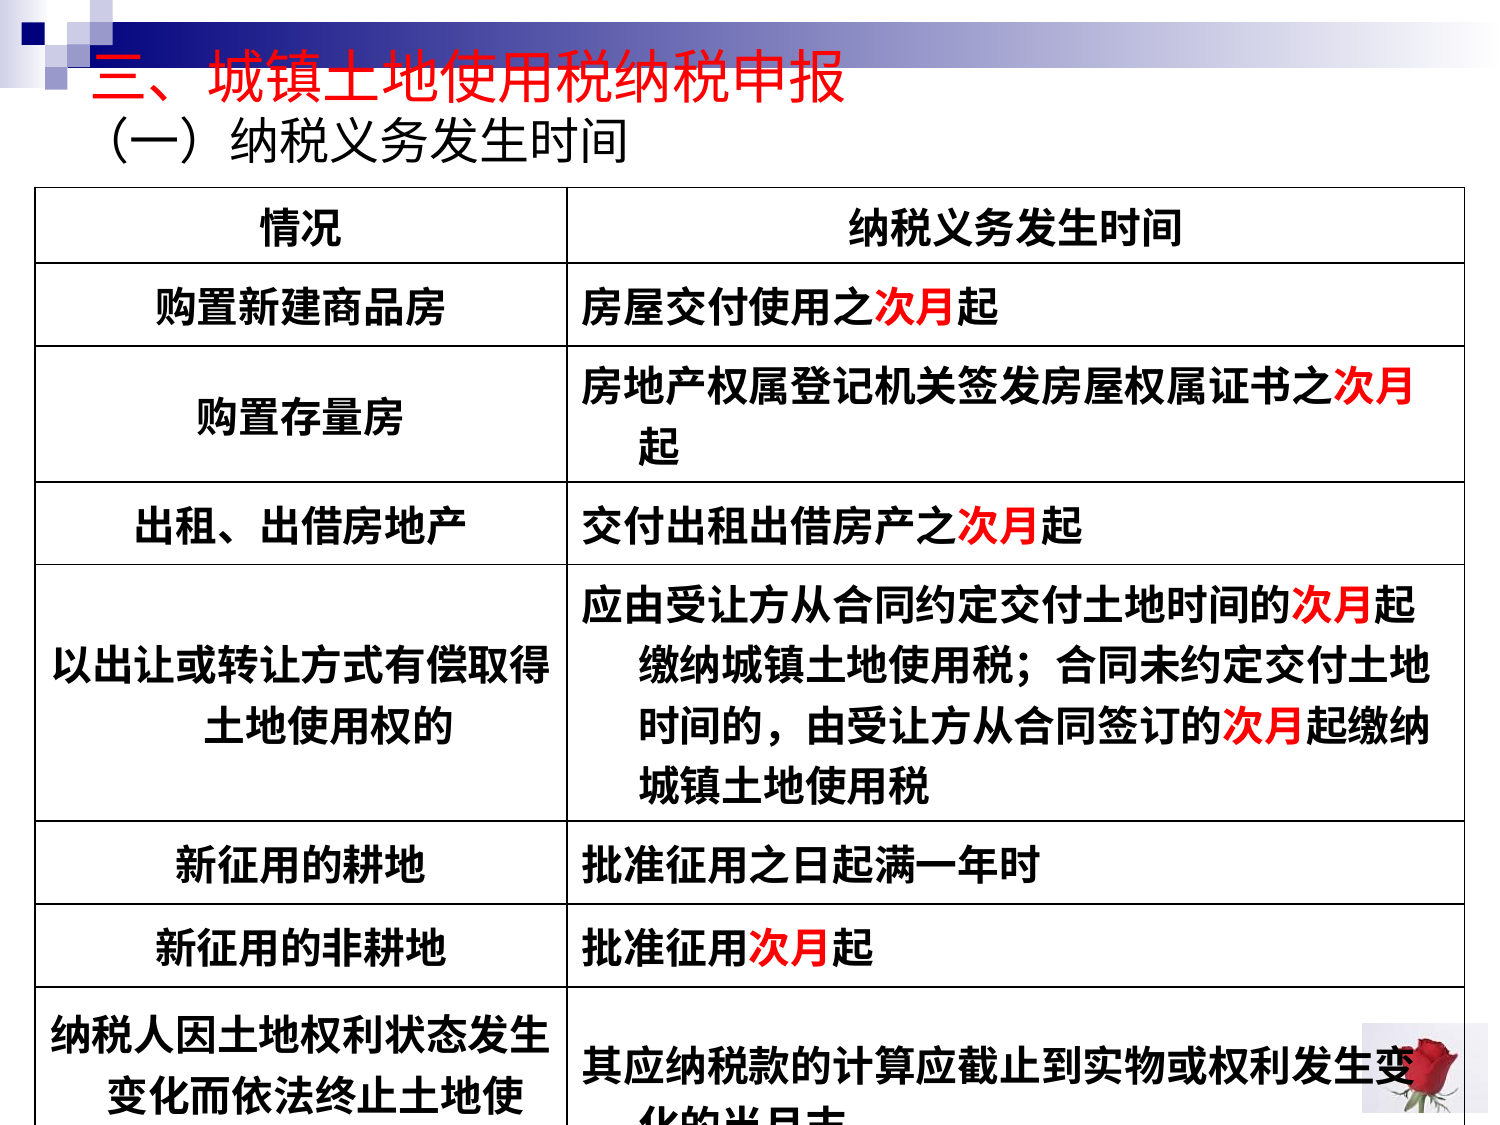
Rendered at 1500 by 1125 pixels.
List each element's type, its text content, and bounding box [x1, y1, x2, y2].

picture [1362, 1023, 1488, 1113]
table_cell 购置新建商品房 [36, 264, 566, 345]
table_cell 出租、出借房地产 [36, 483, 566, 564]
table_cell 购置存量房 [36, 347, 566, 481]
table_cell 房地产权属登记机关签发房屋权属证书之次月起 [568, 347, 1464, 481]
table_cell 批准征用之日起满一年时 [568, 822, 1464, 903]
table_header 情况 [36, 188, 566, 262]
table_cell 批准征用次月起 [568, 905, 1464, 986]
table_header 纳税义务发生时间 [568, 188, 1464, 262]
table_cell 交付出租出借房产之次月起 [568, 483, 1464, 564]
table_cell 新征用的非耕地 [36, 905, 566, 986]
table_cell 房屋交付使用之次月起 [568, 264, 1464, 345]
table_cell 其应纳税款的计算应截止到实物或权利发生变化的当月末 [568, 988, 1464, 1125]
table_cell 应由受让方从合同约定交付土地时间的次月起缴纳城镇土地使用税；合同未约定交付土地时间的，由受让方从合同签订的次月起缴纳城镇土地使用税 [568, 565, 1464, 820]
table_cell 纳税人因土地权利状态发生变化而依法终止土地使用税的纳税义务的 [36, 988, 566, 1125]
text_box （一）纳税义务发生时间 [64, 101, 978, 177]
title 三、城镇土地使用税纳税申报 [74, 16, 1426, 134]
table_cell 以出让或转让方式有偿取得土地使用权的 [36, 565, 566, 820]
table_cell 新征用的耕地 [36, 822, 566, 903]
